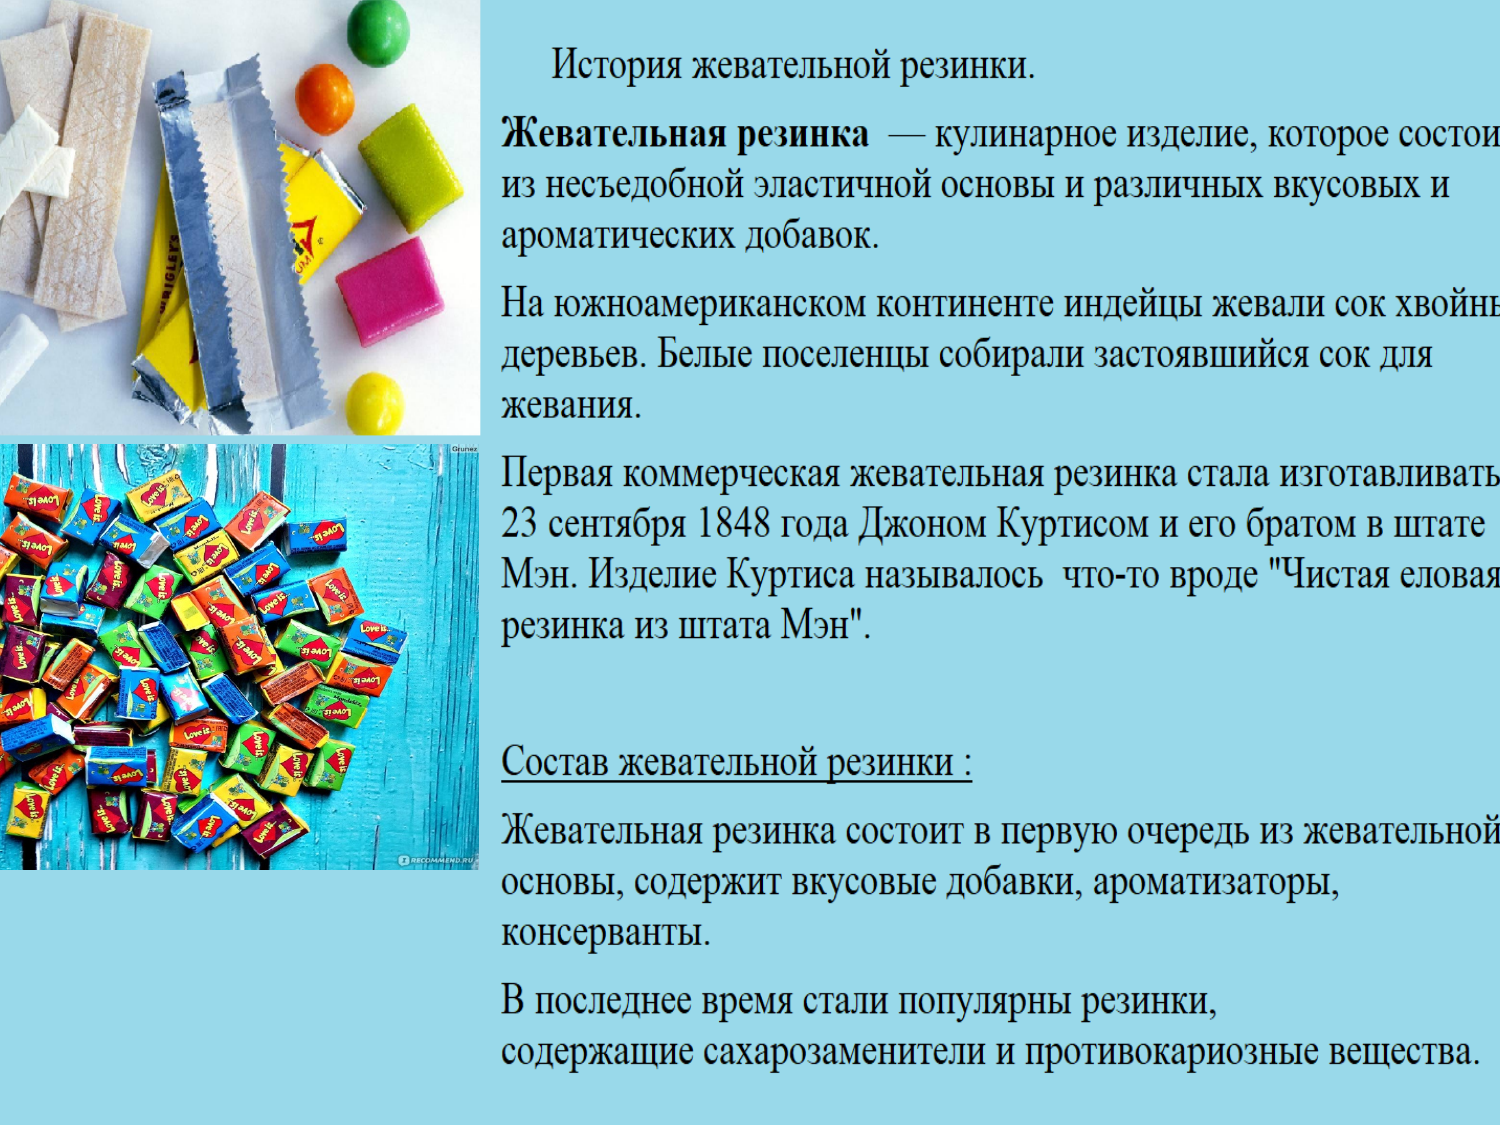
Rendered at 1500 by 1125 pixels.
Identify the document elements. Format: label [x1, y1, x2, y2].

picture [0, 444, 479, 870]
list [0, 0, 1500, 1125]
